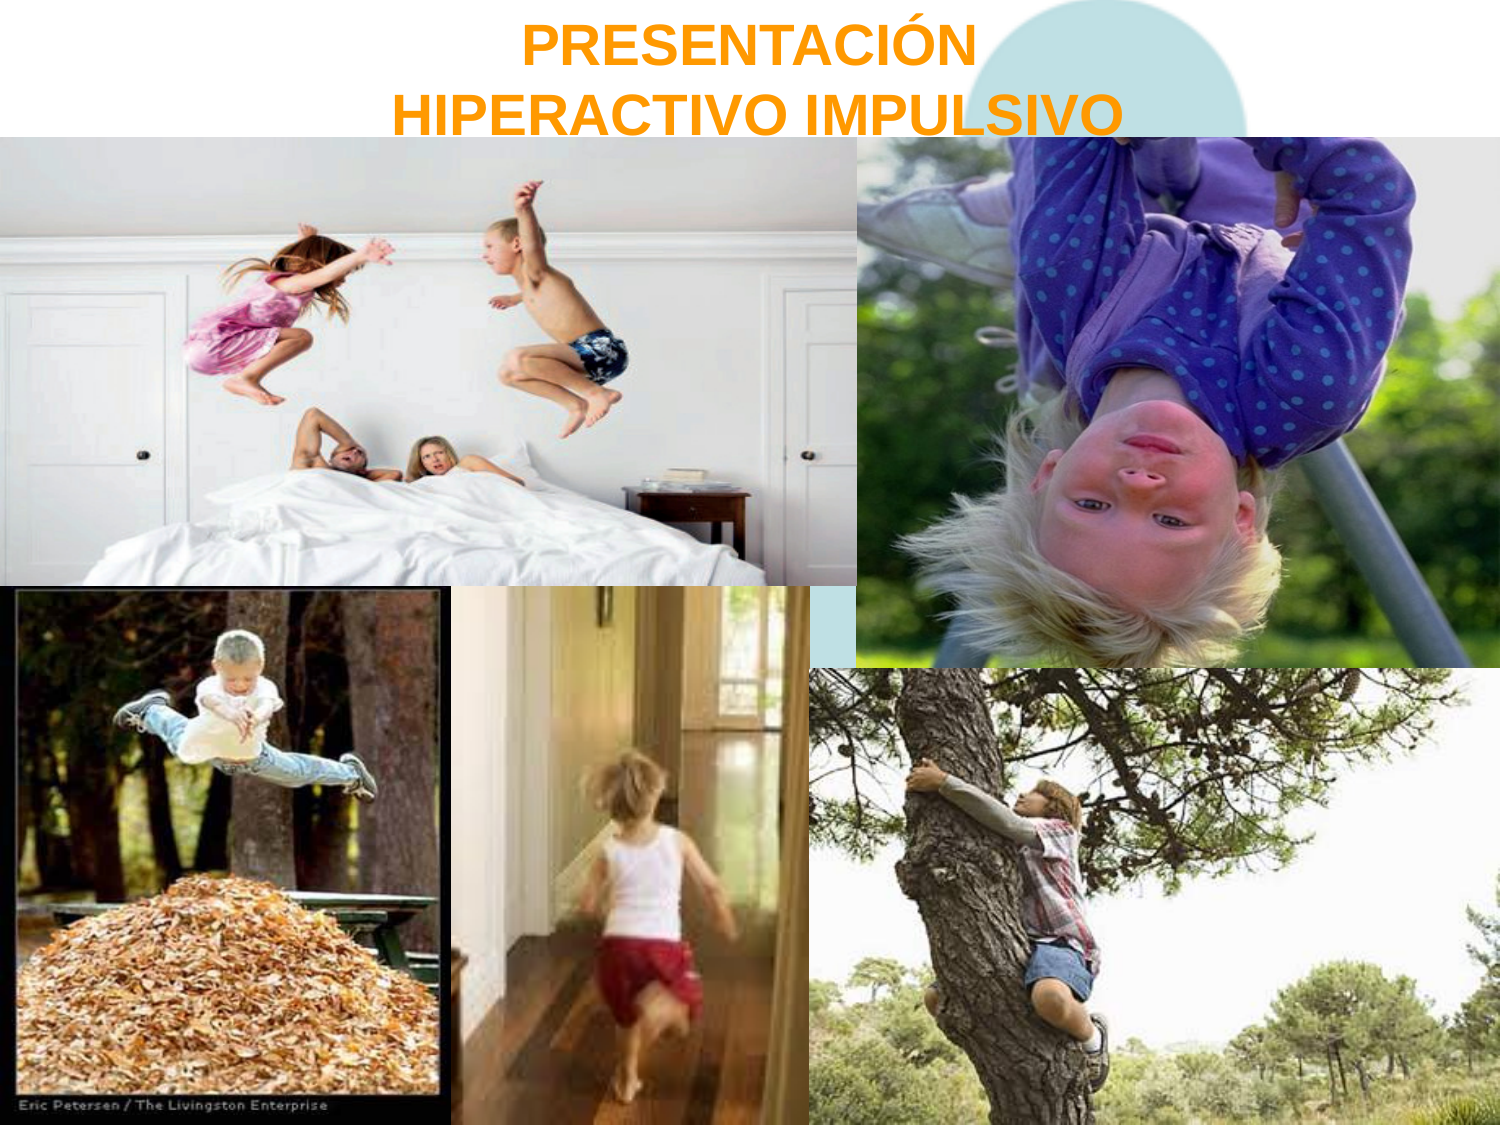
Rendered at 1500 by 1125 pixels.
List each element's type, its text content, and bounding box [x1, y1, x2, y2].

picture [0, 136, 1500, 1125]
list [855, 136, 1500, 668]
text_box PRESENTACIÓN HIPERACTIVO IMPULSIVO [244, 0, 1256, 135]
